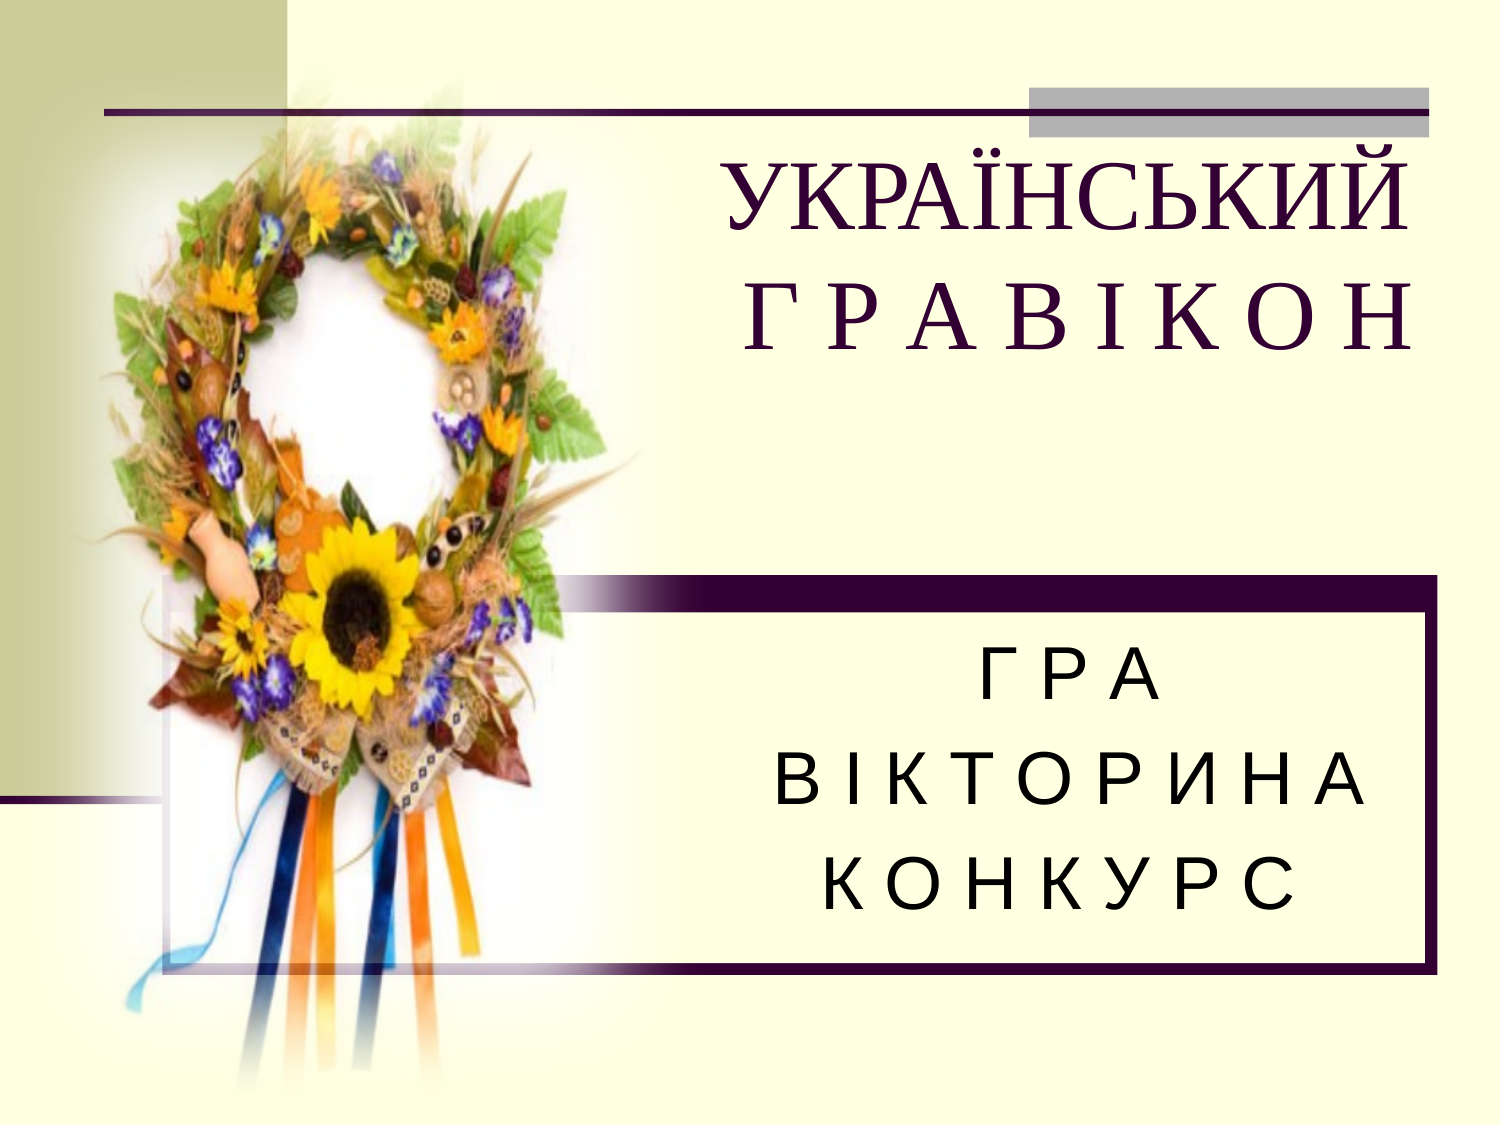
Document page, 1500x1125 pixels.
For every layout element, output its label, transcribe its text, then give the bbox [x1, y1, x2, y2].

picture [0, 55, 714, 1106]
subtitle Г Р А В І К Т О Р И Н А К О Н К У Р С [719, 562, 1436, 988]
title УКРАЇНСЬКИЙ Г Р А В І К О Н [702, 42, 1483, 457]
